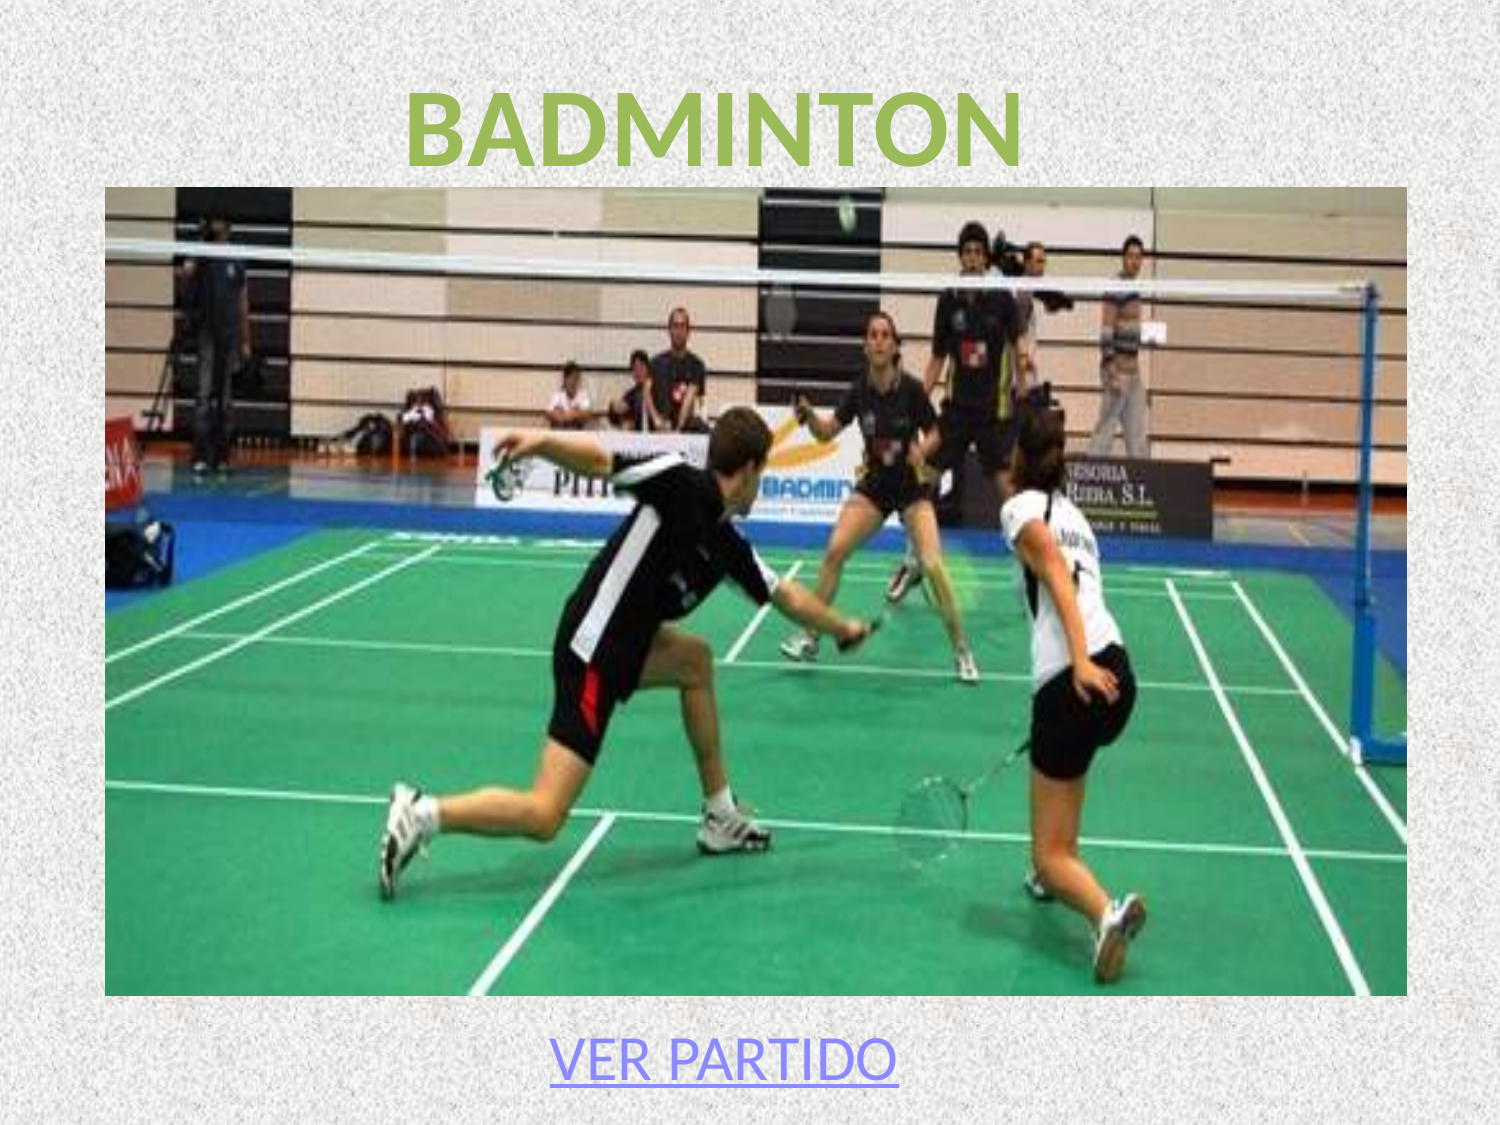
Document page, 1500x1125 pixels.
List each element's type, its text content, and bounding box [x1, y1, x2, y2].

picture [0, 0, 1500, 1125]
subtitle VER PARTIDO [199, 1007, 1250, 1101]
text_box BADMINTON [82, 46, 1348, 197]
